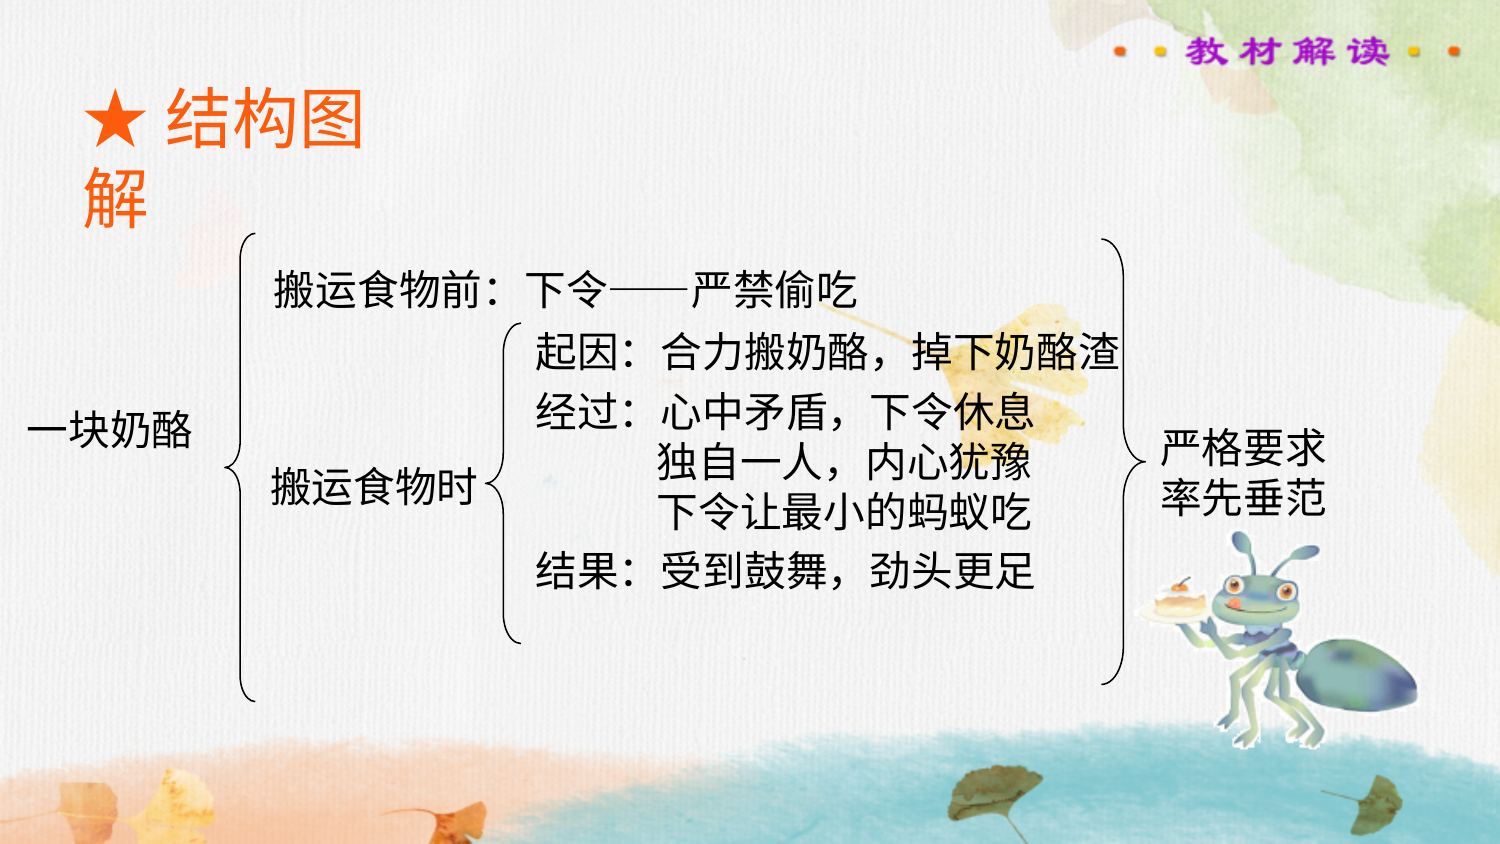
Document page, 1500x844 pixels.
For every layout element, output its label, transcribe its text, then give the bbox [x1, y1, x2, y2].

picture [0, 0, 1500, 844]
text_box [1101, 239, 1124, 318]
text_box [1101, 383, 1145, 685]
text_box 起因：合力搬奶酪，掉下奶酪渣 [520, 318, 1157, 383]
text_box [224, 233, 256, 702]
text_box ★结构图解 [68, 69, 448, 244]
text_box 经过：心中矛盾，下令休息 独自一人，内心犹豫 下令让最小的蚂蚁吃 [520, 378, 1069, 537]
text_box 严格要求 率先垂范 [1145, 414, 1343, 479]
text_box 一块奶酪 [11, 396, 225, 462]
text_box 搬运食物时 [255, 453, 503, 518]
text_box 结果：受到鼓舞，劲头更足 [520, 537, 1093, 603]
text_box [485, 323, 521, 644]
text_box 搬运食物前：下令——严禁偷吃 [259, 256, 984, 321]
